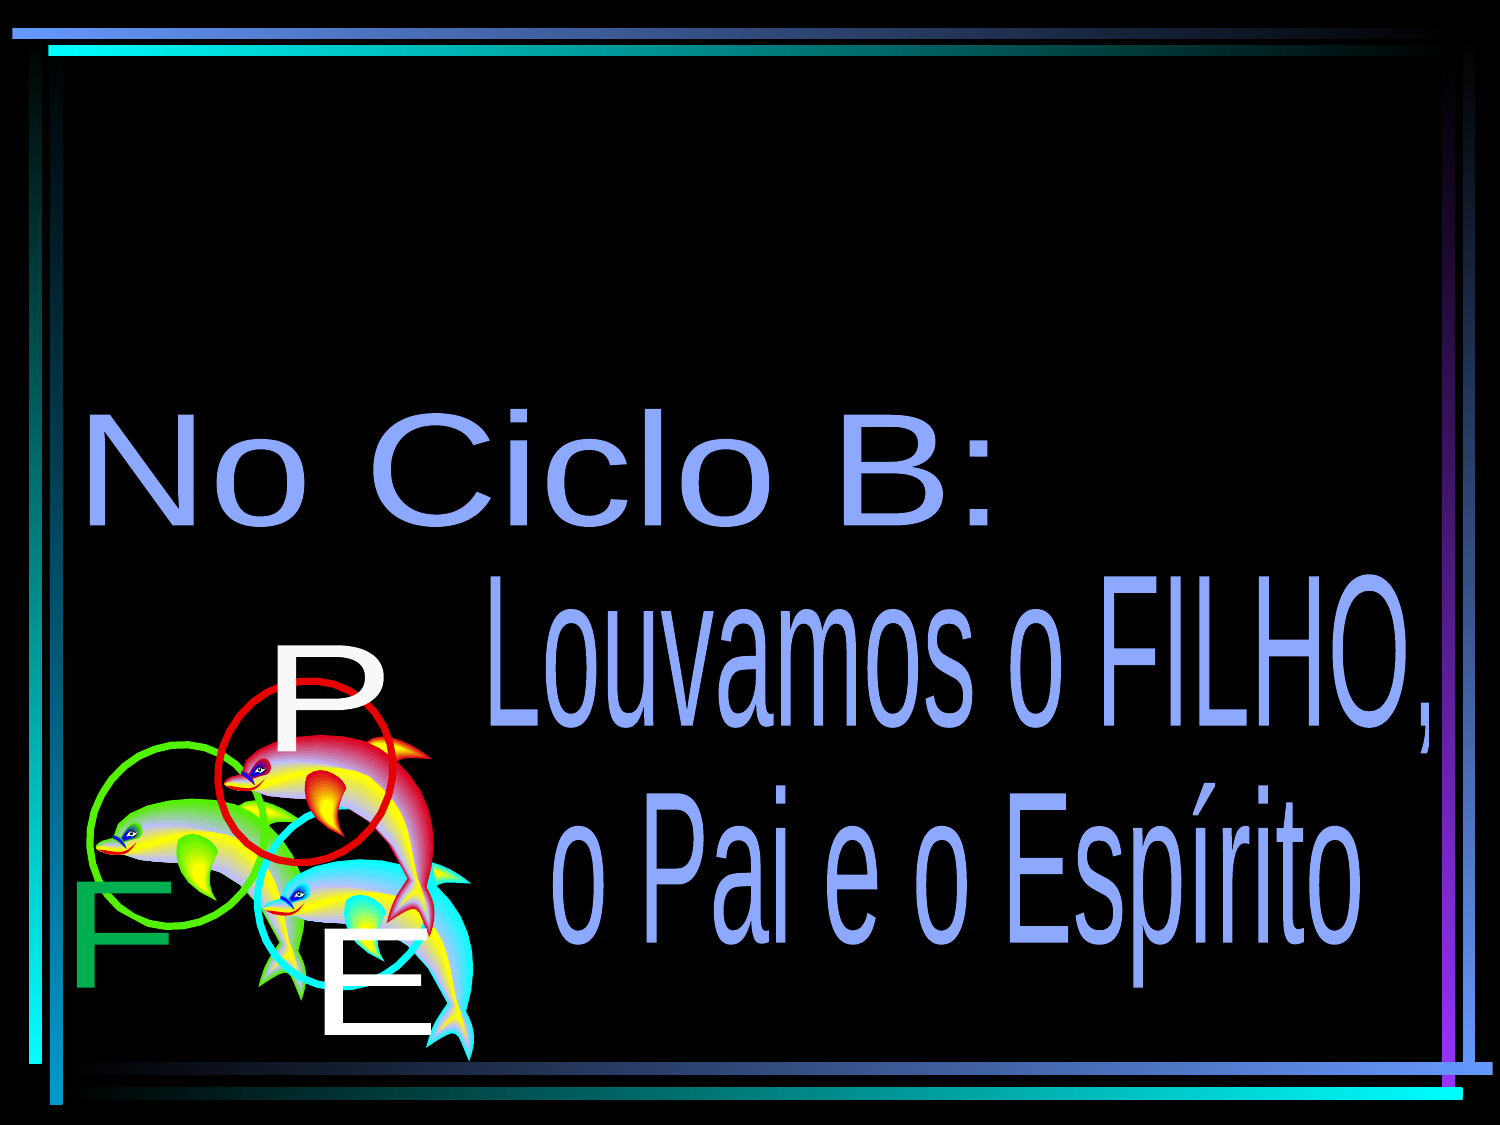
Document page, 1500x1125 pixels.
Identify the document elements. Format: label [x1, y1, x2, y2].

picture [100, 692, 558, 1004]
